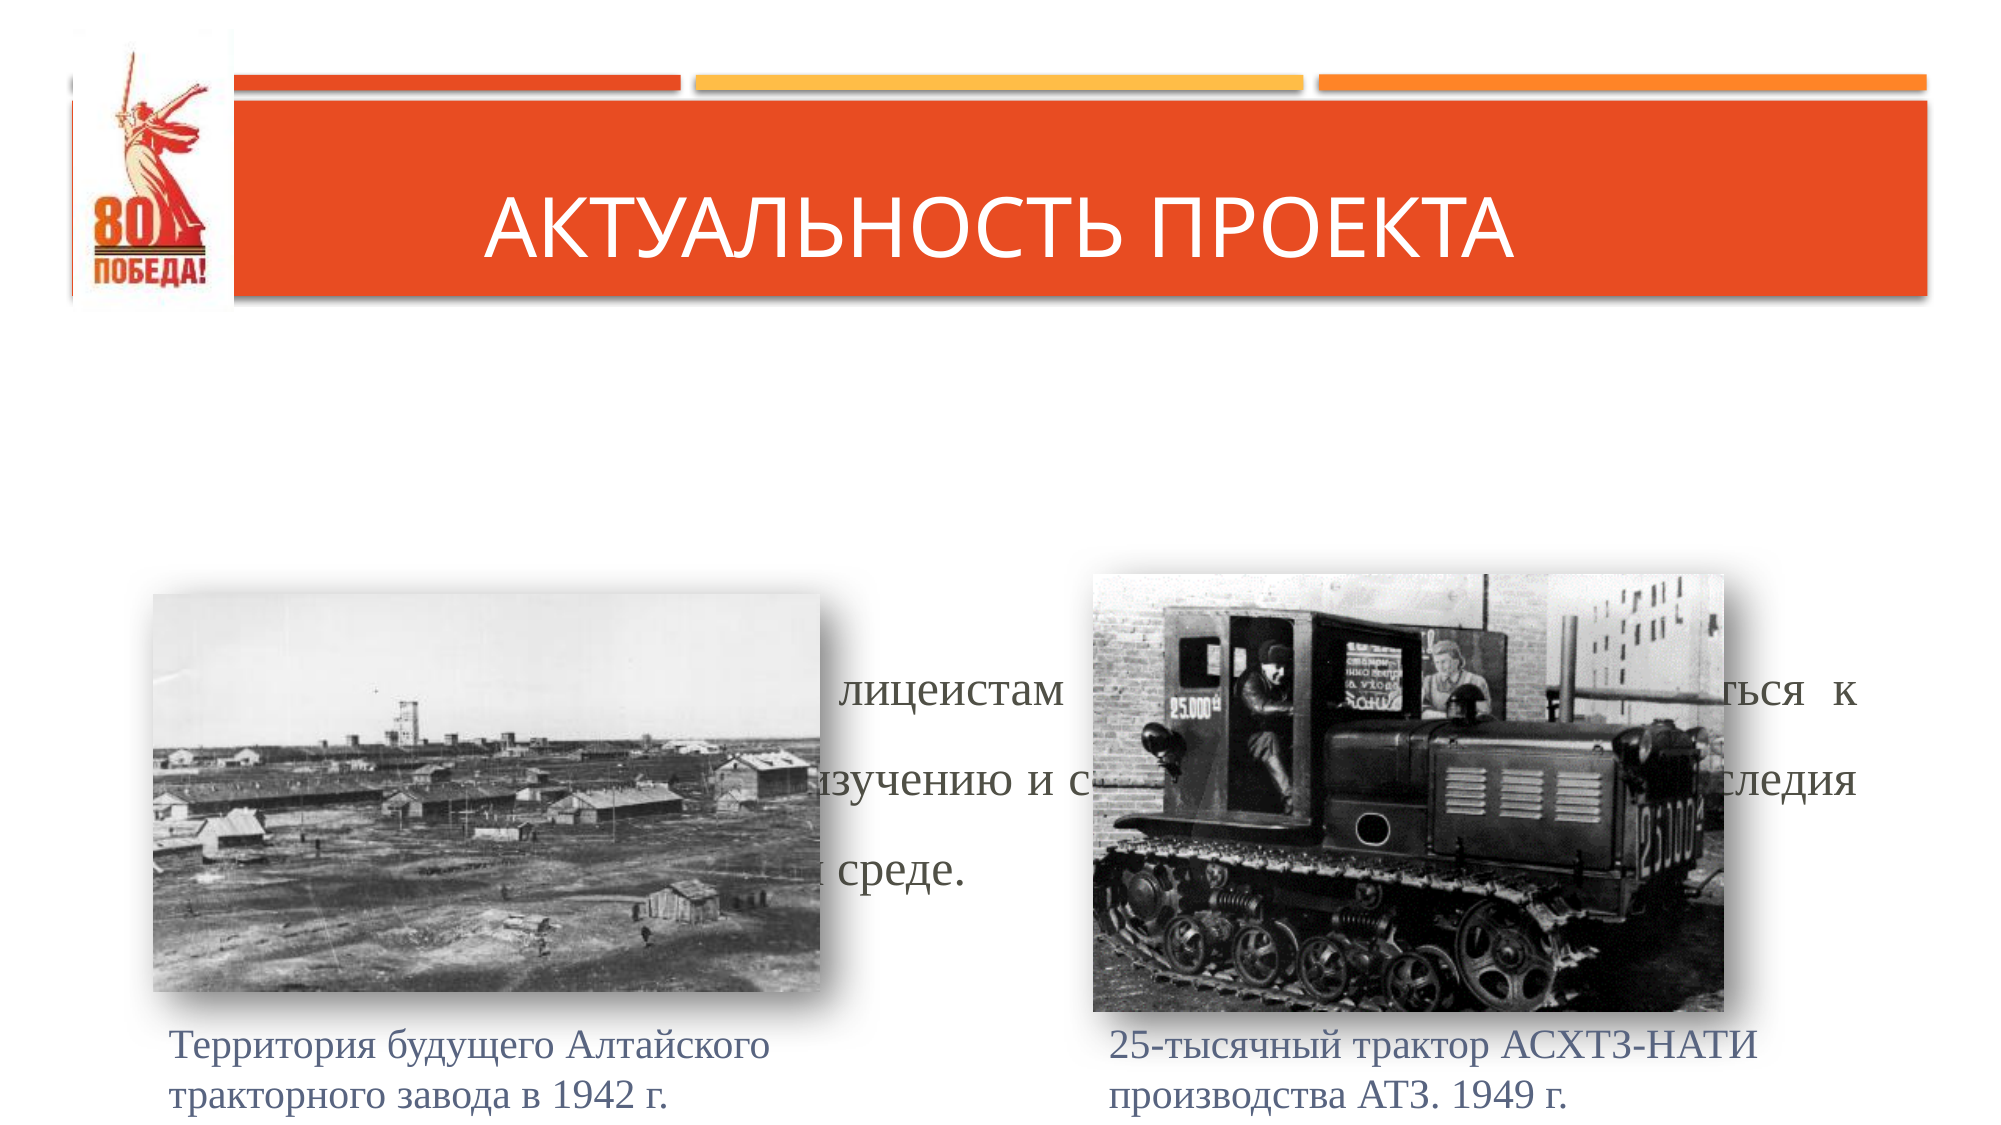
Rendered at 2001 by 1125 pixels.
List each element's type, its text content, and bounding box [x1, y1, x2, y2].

picture [1093, 574, 1724, 1013]
picture [73, 29, 235, 312]
title Актуальность проекта [242, 115, 1905, 281]
text_box Территория будущего Алтайского тракторного завода в 1942 г. [153, 1009, 906, 1125]
text_box 25-тысячный трактор АСХТЗ-НАТИ производства АТЗ. 1949 г. [1093, 1009, 1822, 1125]
list Проект призван помочь лицеистам проявить желание приобщиться к организации мероприятий по изучению и сохранению исторического наследия родного города в подростковой среде. [95, 281, 1905, 1030]
picture [153, 594, 821, 993]
